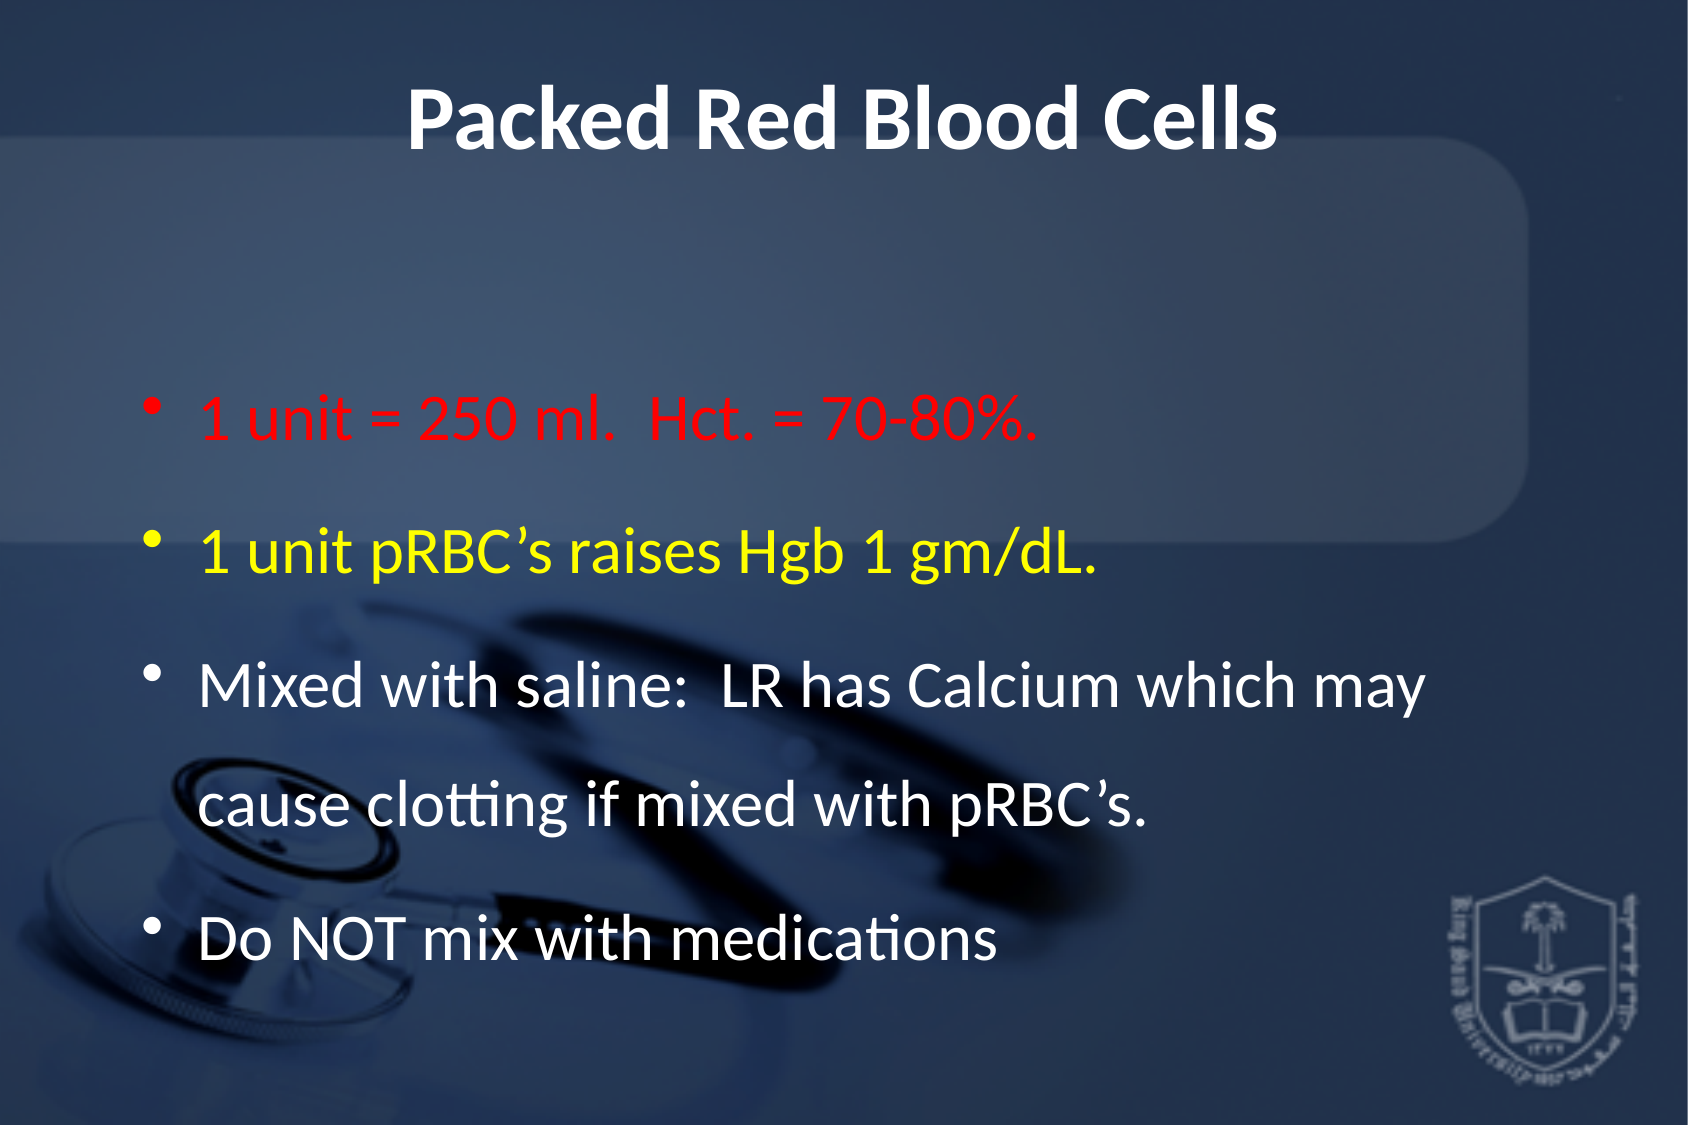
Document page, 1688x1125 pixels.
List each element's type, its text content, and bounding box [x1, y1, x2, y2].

picture [0, 0, 1688, 1125]
list 1 unit = 250 ml. Hct. = 70-80%. 1 unit pRBC’s raises Hgb 1 gm/dL. Mixed with saline: LR has Calcium which may cause clotting if mixed with pRBC’s. Do NOT mix with medications [126, 326, 1561, 817]
title Packed Red Blood Cells [126, 37, 1561, 188]
